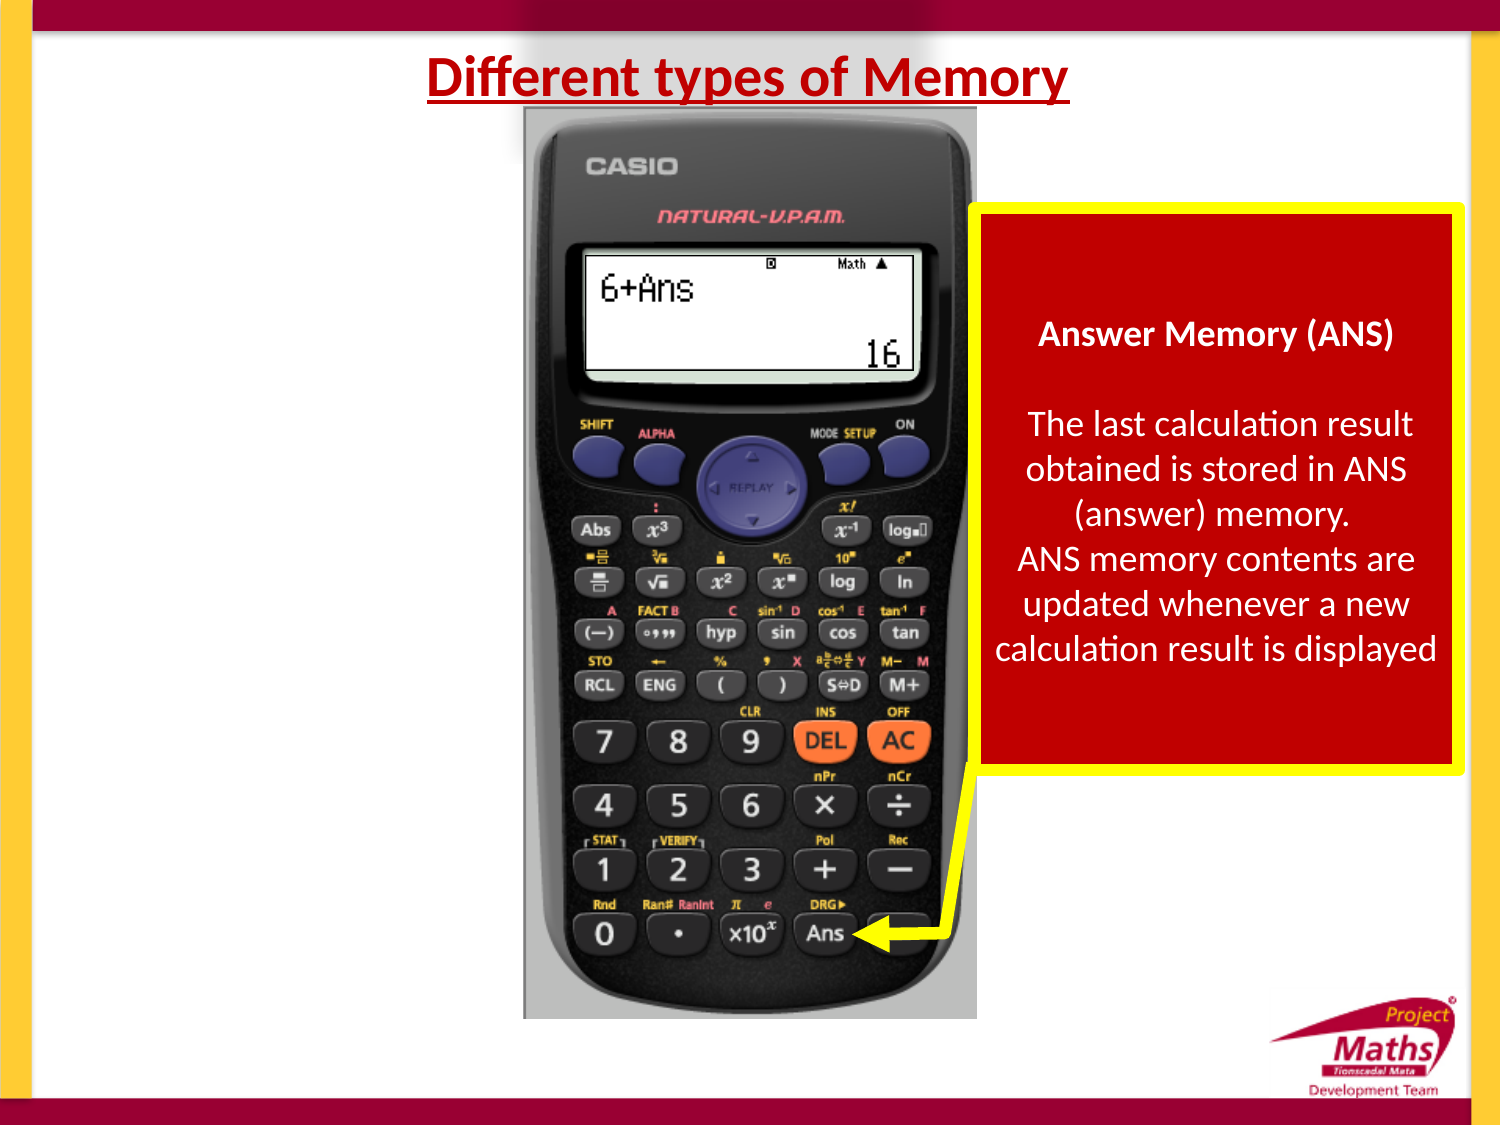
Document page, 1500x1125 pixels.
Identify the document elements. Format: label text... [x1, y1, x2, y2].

text_box Answer Memory (ANS) The last calculation result obtained is stored in ANS (answer) memory. ANS memory contents are updated whenever a new calculation result is displayed [851, 206, 1461, 941]
text_box Different types of Memory [331, 30, 1166, 116]
picture [1269, 987, 1466, 1098]
picture [523, 116, 977, 1019]
